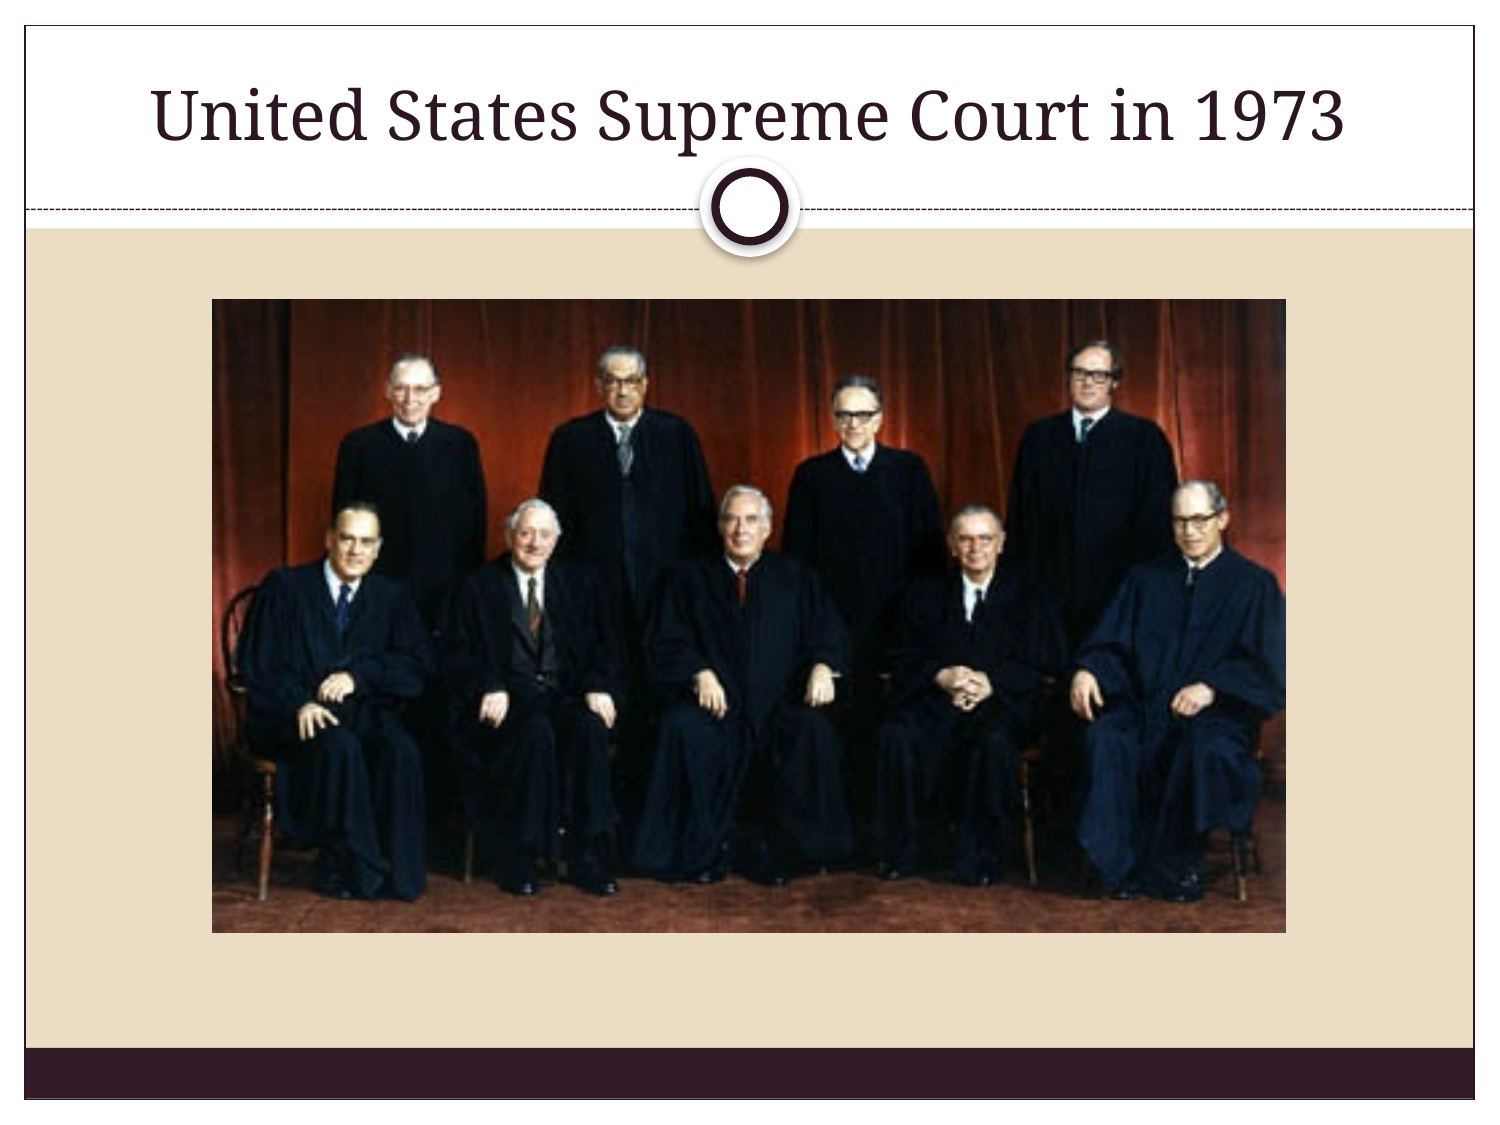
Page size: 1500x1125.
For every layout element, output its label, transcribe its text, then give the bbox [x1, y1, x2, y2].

picture [212, 299, 1286, 934]
title United States Supreme Court in 1973 [49, 37, 1450, 162]
